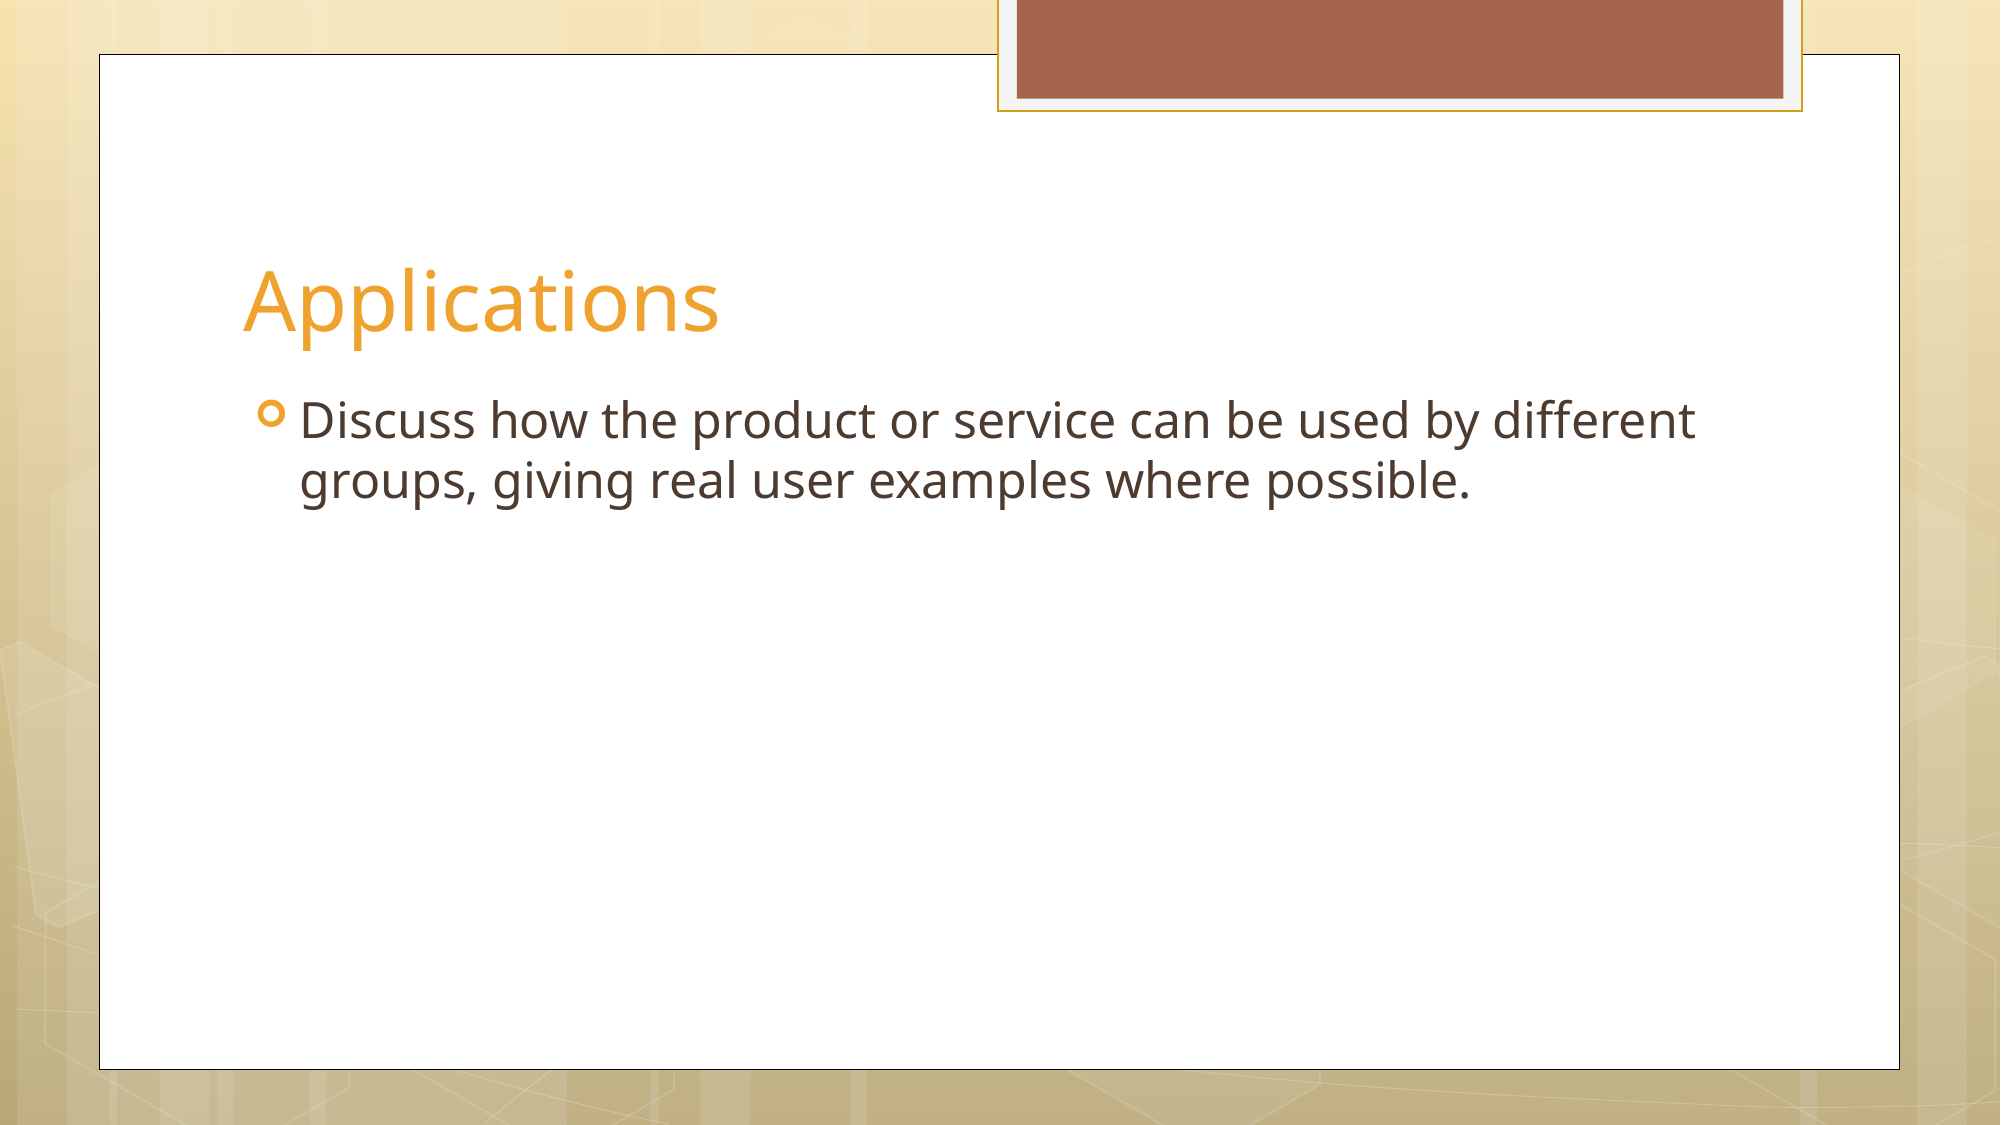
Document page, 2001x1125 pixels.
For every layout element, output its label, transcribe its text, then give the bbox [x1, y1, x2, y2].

list Discuss how the product or service can be used by different groups, giving real user examples where possible. [228, 381, 1769, 957]
title Applications [228, 168, 1765, 357]
